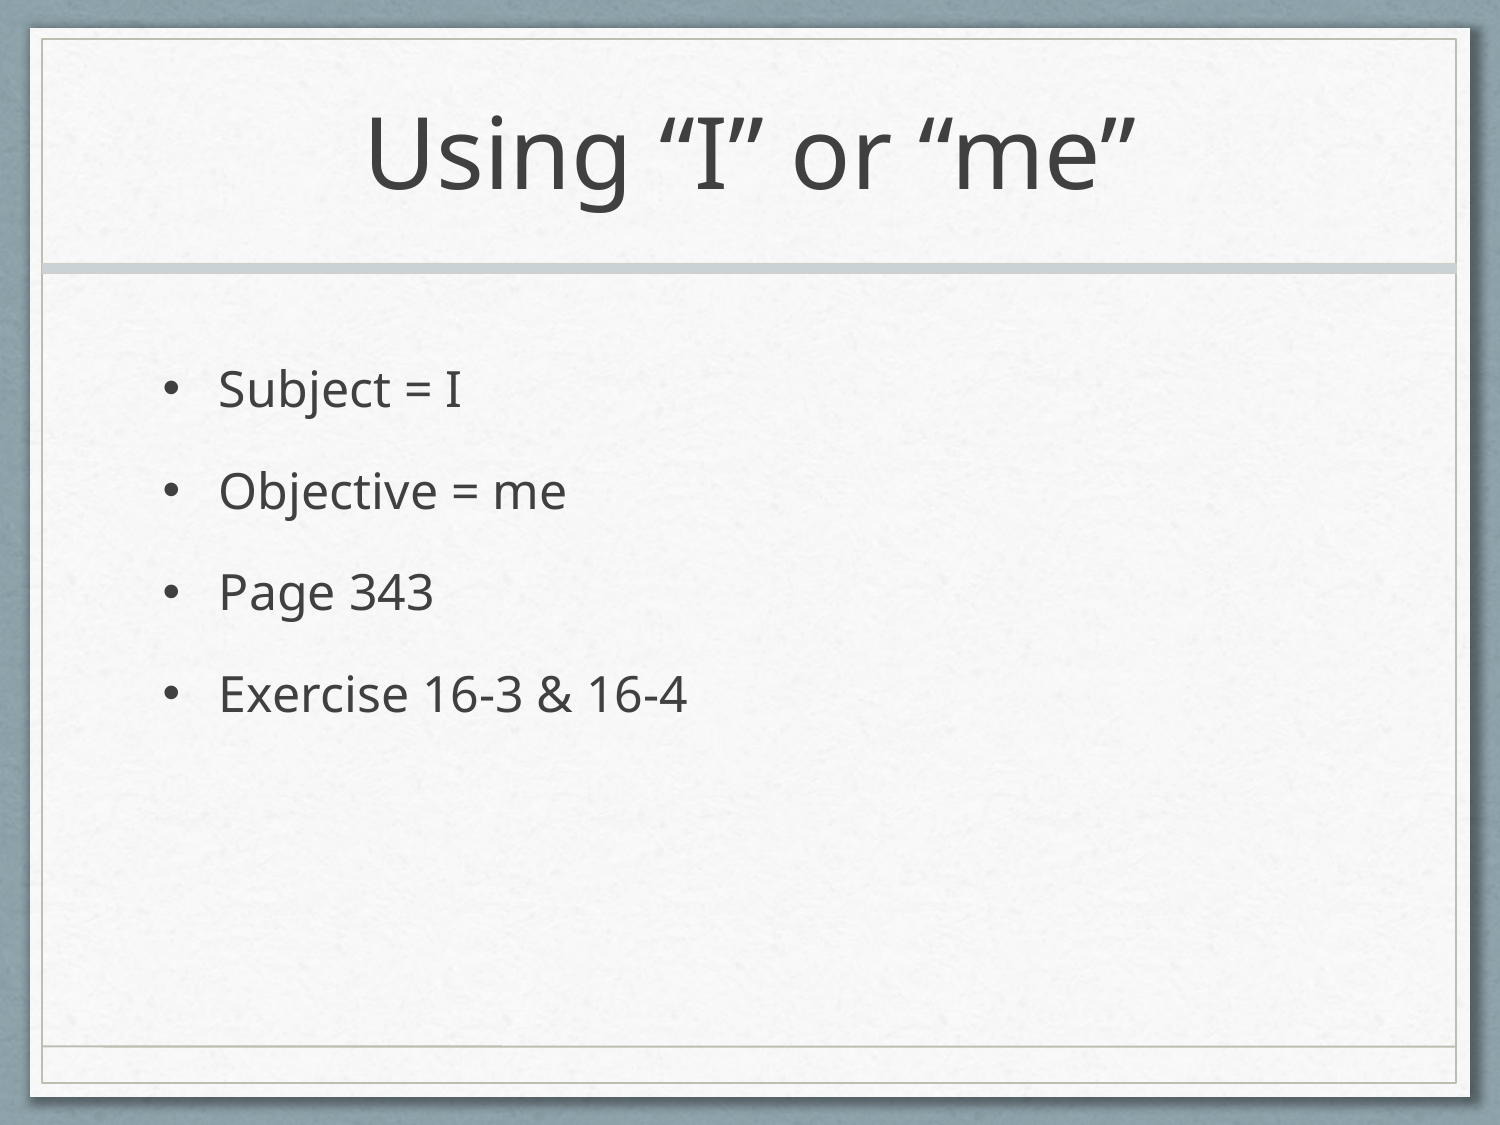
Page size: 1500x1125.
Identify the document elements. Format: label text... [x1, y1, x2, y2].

list Subject = I Objective = me Page 343 Exercise 16-3 & 16-4 [147, 350, 1353, 995]
title Using “I” or “me” [147, 40, 1353, 260]
picture [30, 28, 1470, 1097]
